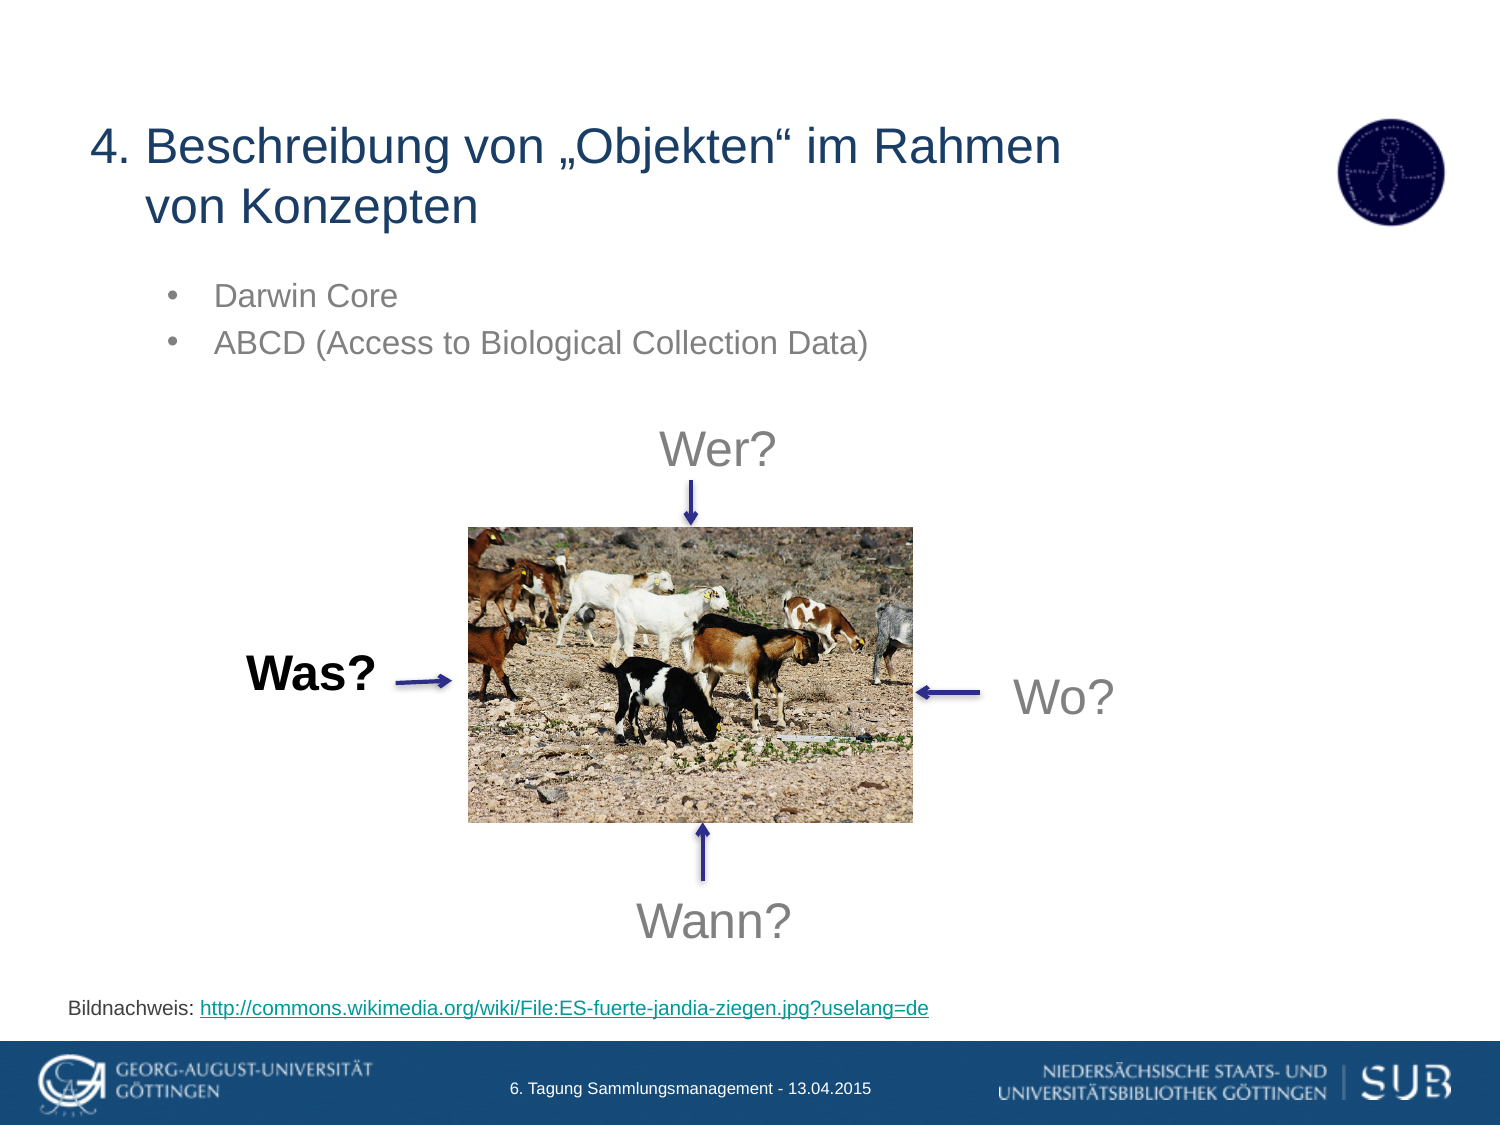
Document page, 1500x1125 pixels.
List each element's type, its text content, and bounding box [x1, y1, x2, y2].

text_box Bildnachweis: http://commons.wikimedia.org/wiki/File:ES-fuerte-jandia-ziegen.jpg?uselang=de [53, 987, 955, 1053]
picture [1332, 113, 1451, 232]
text_box Wer? [644, 408, 793, 484]
text_box Wann? [621, 881, 808, 957]
picture [0, 1041, 1500, 1125]
footer 6. Tagung Sammlungsmanagement - 13.04.2015 [395, 1050, 987, 1110]
title 4. Beschreibung von „Objekten“ im Rahmen von Konzepten [74, 125, 1426, 221]
picture [468, 526, 913, 823]
text_box Was? [231, 633, 393, 709]
text_box Wo? [998, 656, 1131, 732]
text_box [395, 680, 453, 684]
list Darwin Core ABCD (Access to Biological Collection Data) [76, 266, 1436, 1010]
